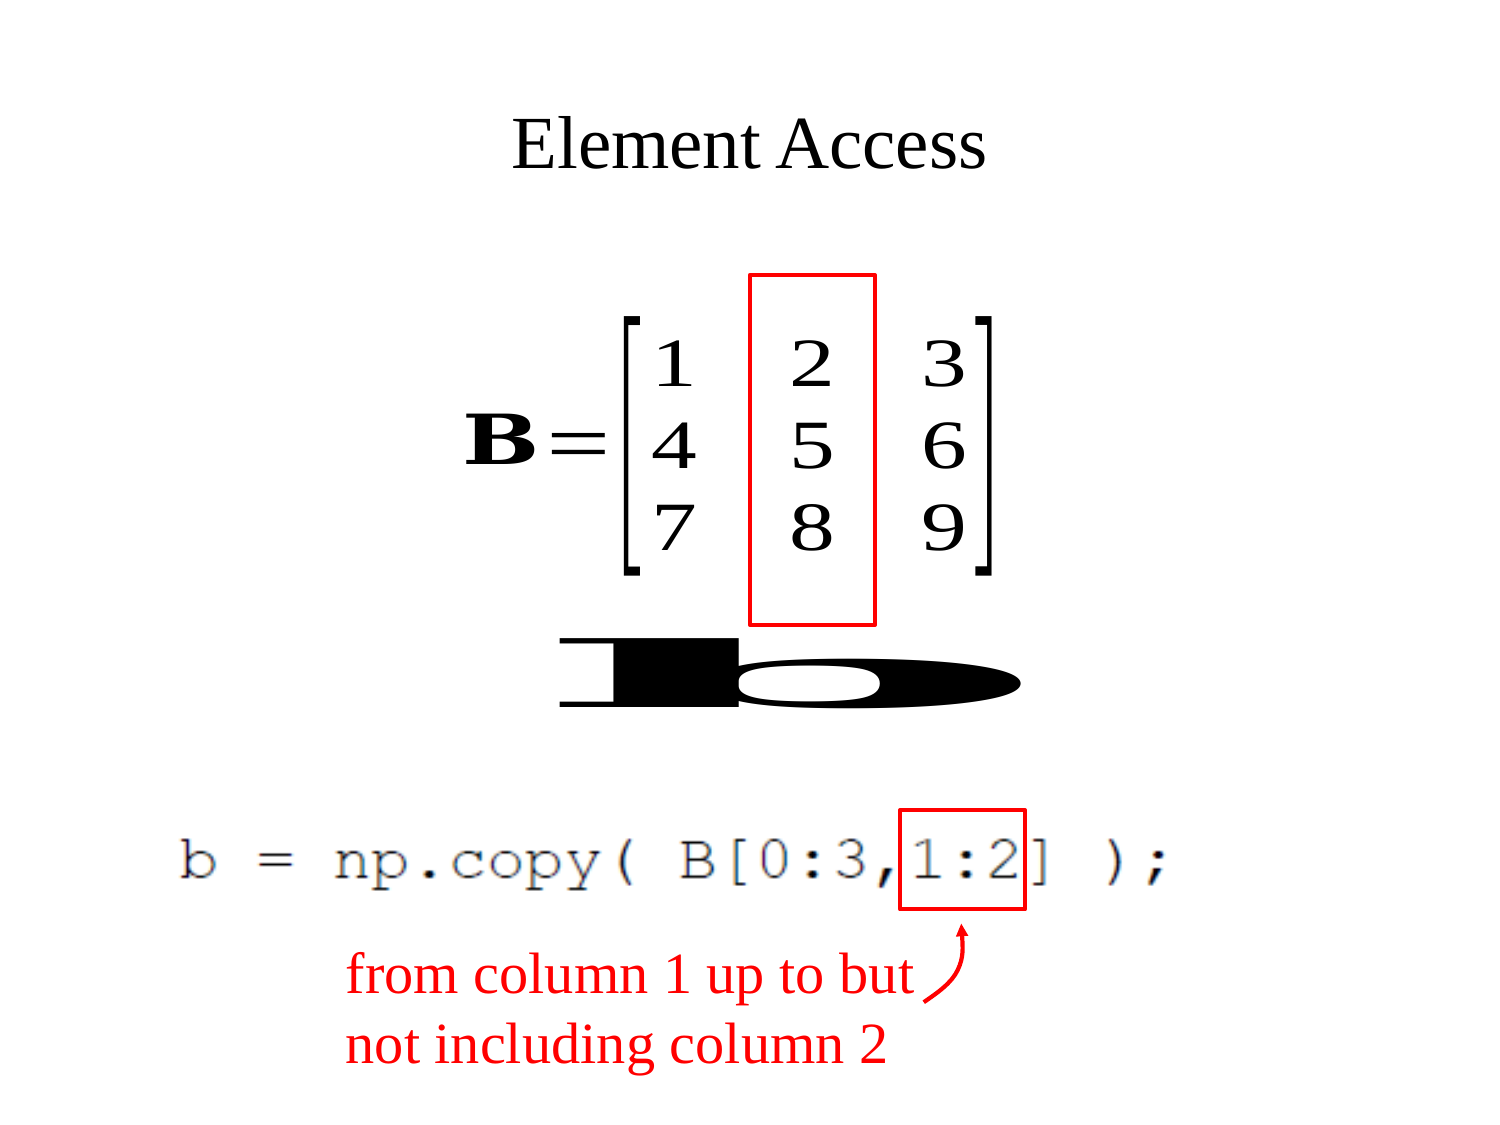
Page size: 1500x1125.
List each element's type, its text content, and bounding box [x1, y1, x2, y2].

text_box [922, 947, 965, 1004]
text_box from column 1 up to but not including column 2 [330, 947, 944, 1100]
title Element Access [75, 45, 1425, 233]
picture [112, 749, 1426, 938]
text_box [748, 273, 877, 627]
